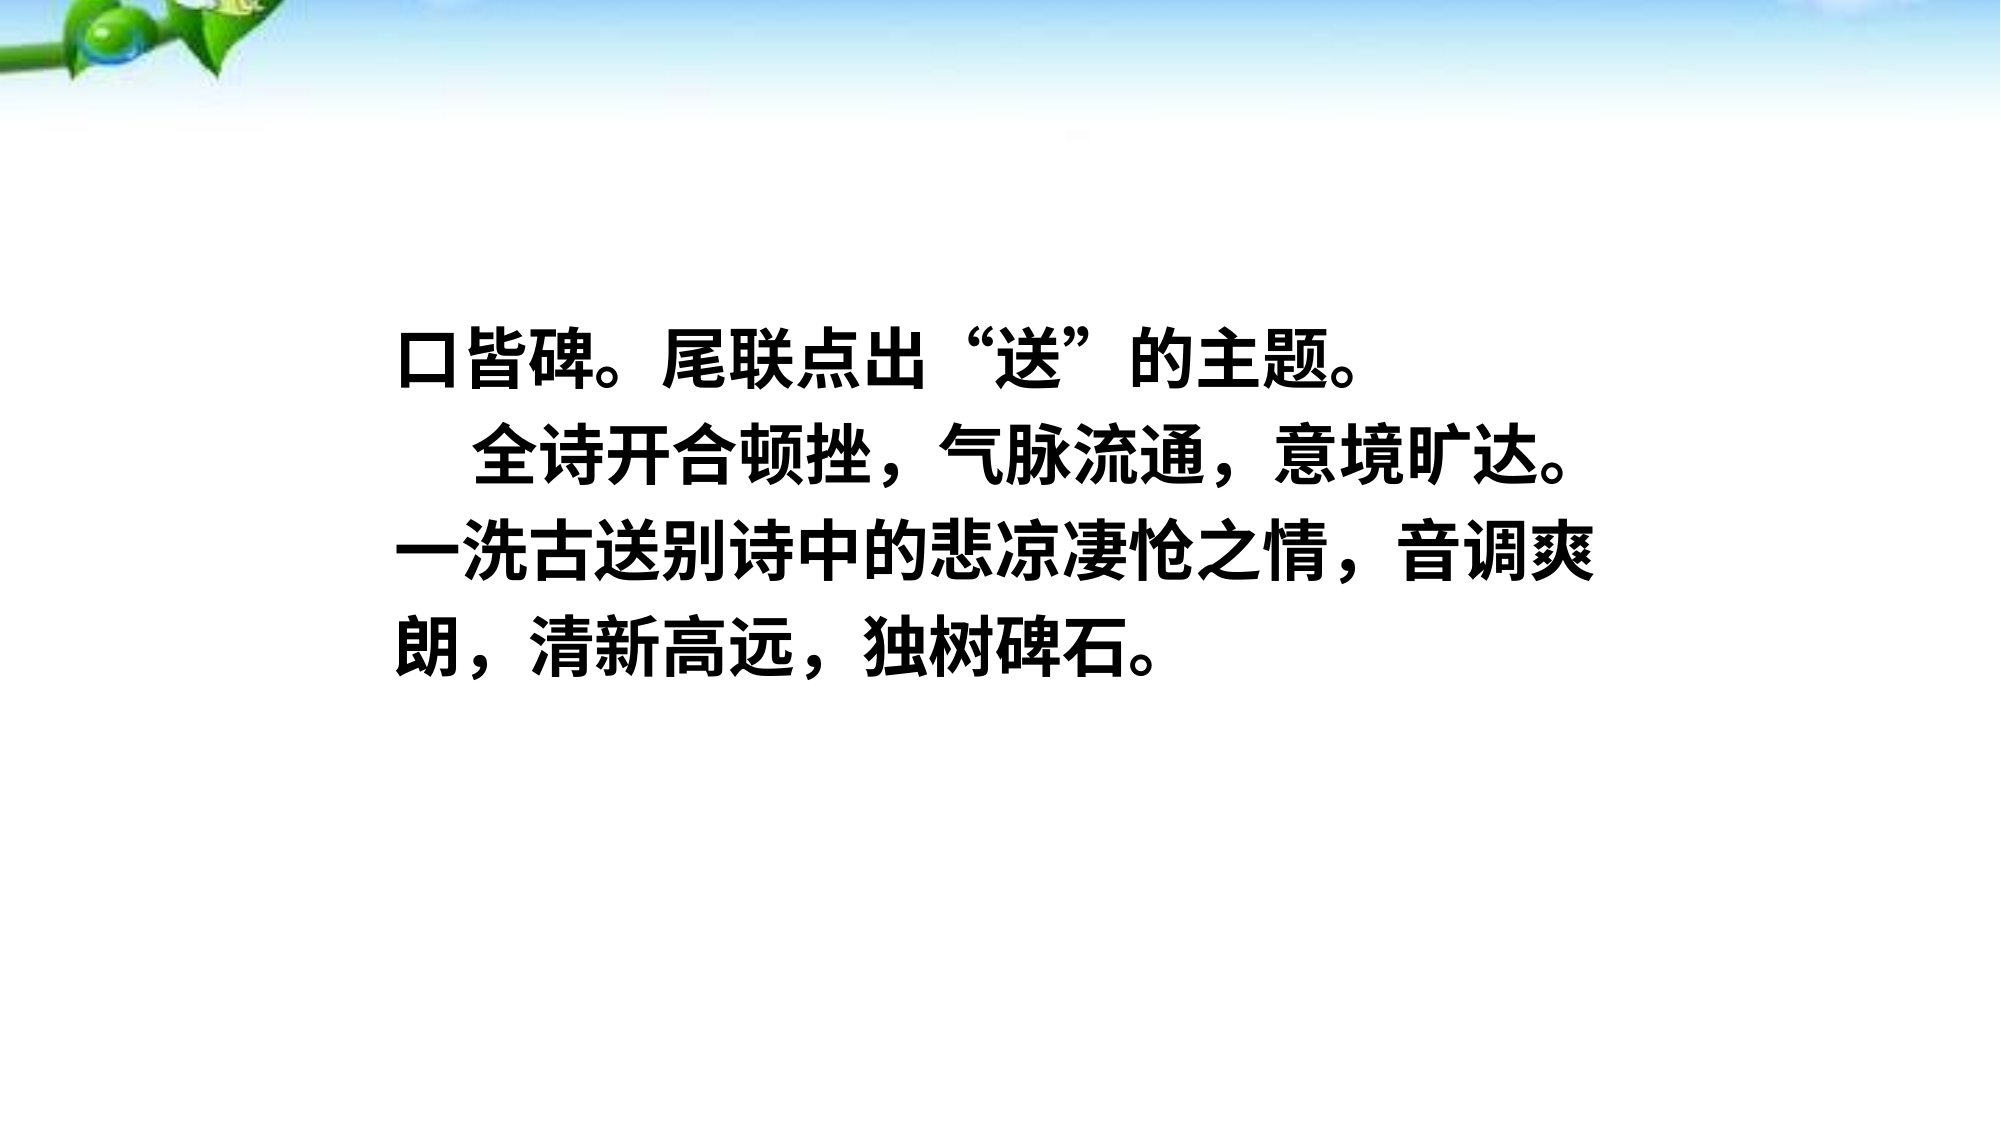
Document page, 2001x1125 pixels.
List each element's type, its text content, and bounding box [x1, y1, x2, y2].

text_box 口皆碑。尾联点出“送”的主题。 全诗开合顿挫，气脉流通，意境旷达。一洗古送别诗中的悲凉凄怆之情，音调爽朗，清新高远，独树碑石。 [379, 293, 1621, 693]
picture [0, 0, 2001, 1125]
